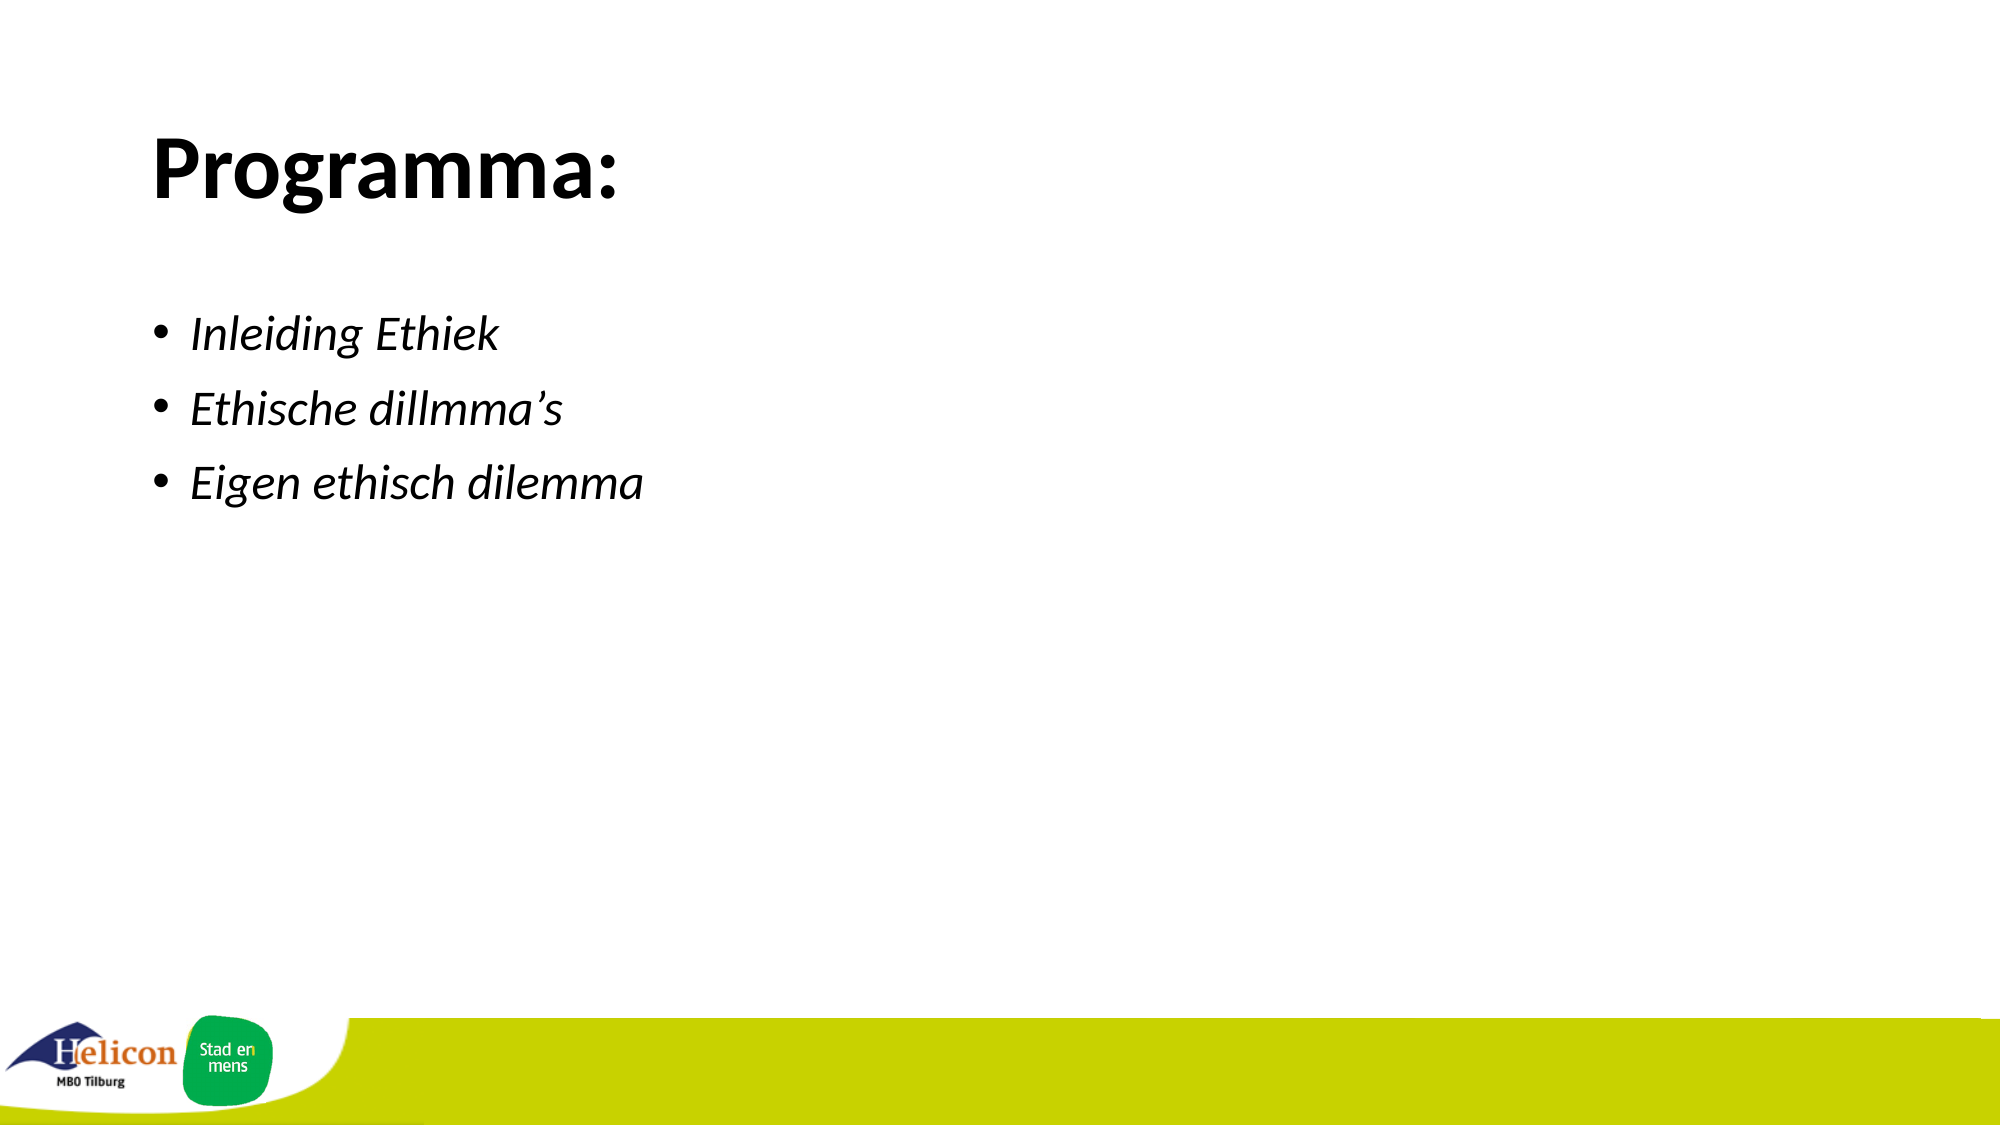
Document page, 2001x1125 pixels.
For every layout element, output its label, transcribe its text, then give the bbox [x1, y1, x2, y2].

title Programma: [137, 59, 1863, 278]
picture [0, 1014, 424, 1125]
list Inleiding Ethiek Ethische dillmma’s Eigen ethisch dilemma [137, 299, 1863, 1014]
